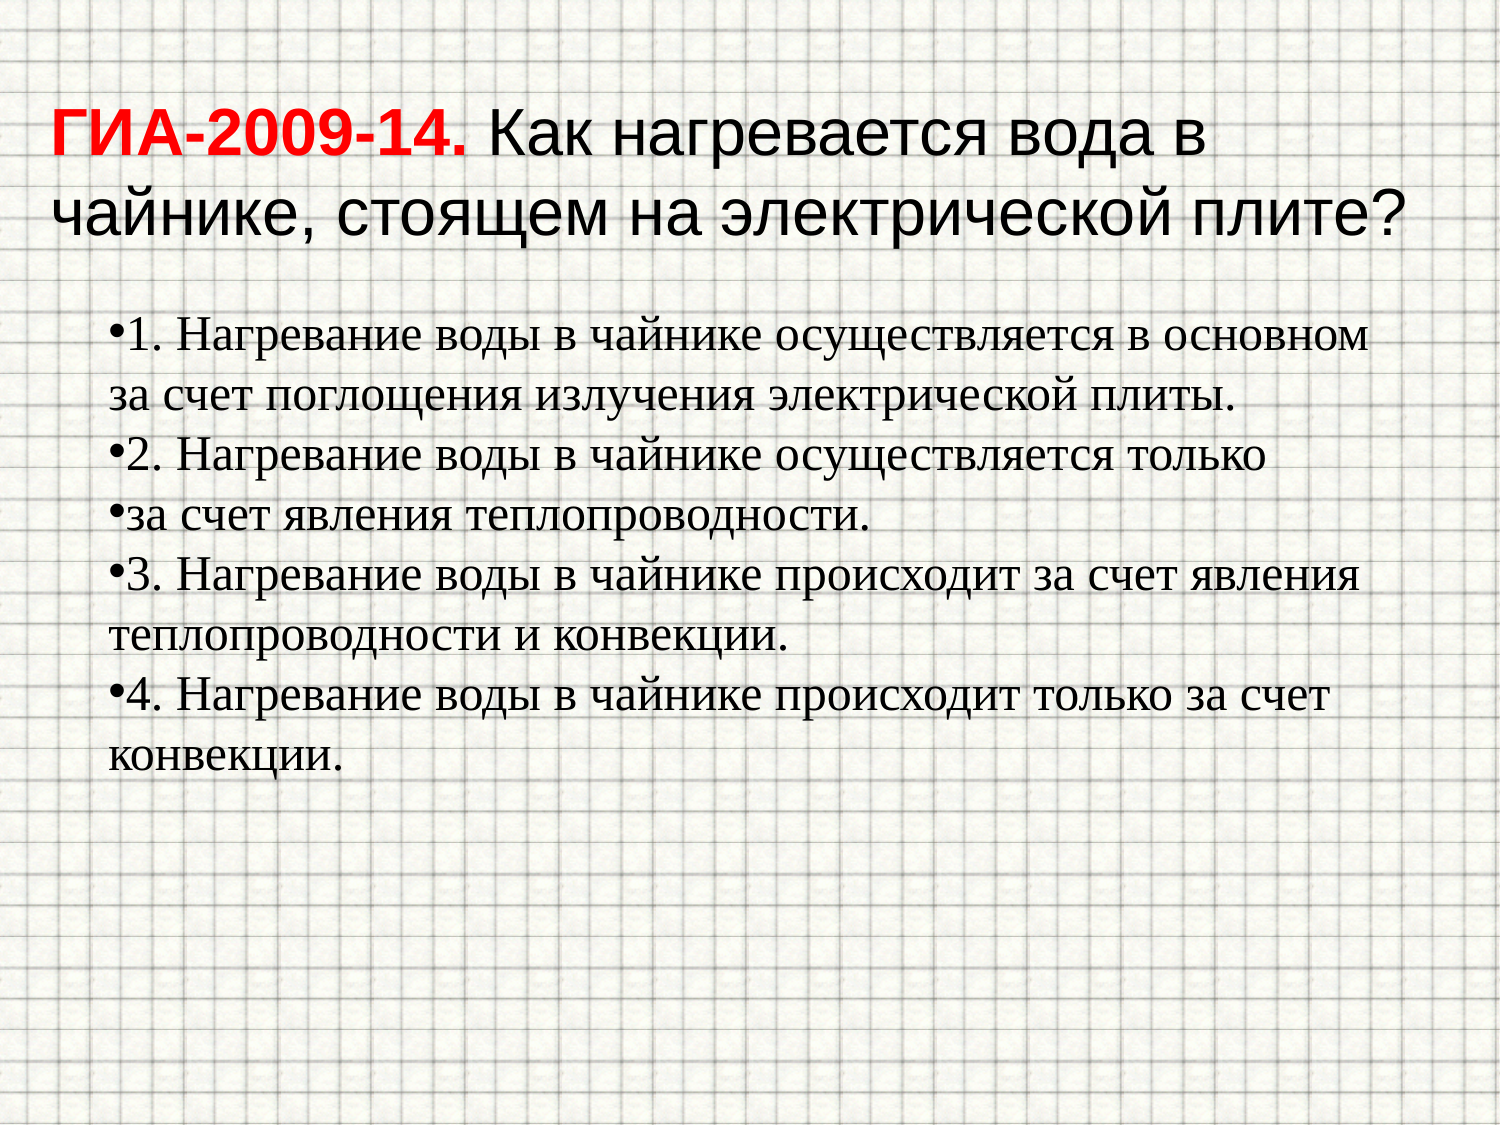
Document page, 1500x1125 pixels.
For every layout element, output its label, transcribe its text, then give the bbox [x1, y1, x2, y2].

text_box 1. Нагревание воды в чайнике осуществляется в основном за счет поглощения излучения электрической плиты. 2. Нагревание воды в чайнике осуществляется только за счет явления теплопроводности. 3. Нагревание воды в чайнике происходит за счет явления теплопроводности и конвекции. 4. Нагревание воды в чайнике происходит только за счет конвекции. [93, 292, 1418, 788]
title ГИА-2009-14. Как нагревается вода в чайнике, стоящем на электрической плите? [35, 45, 1465, 293]
picture [0, 1, 1500, 1125]
